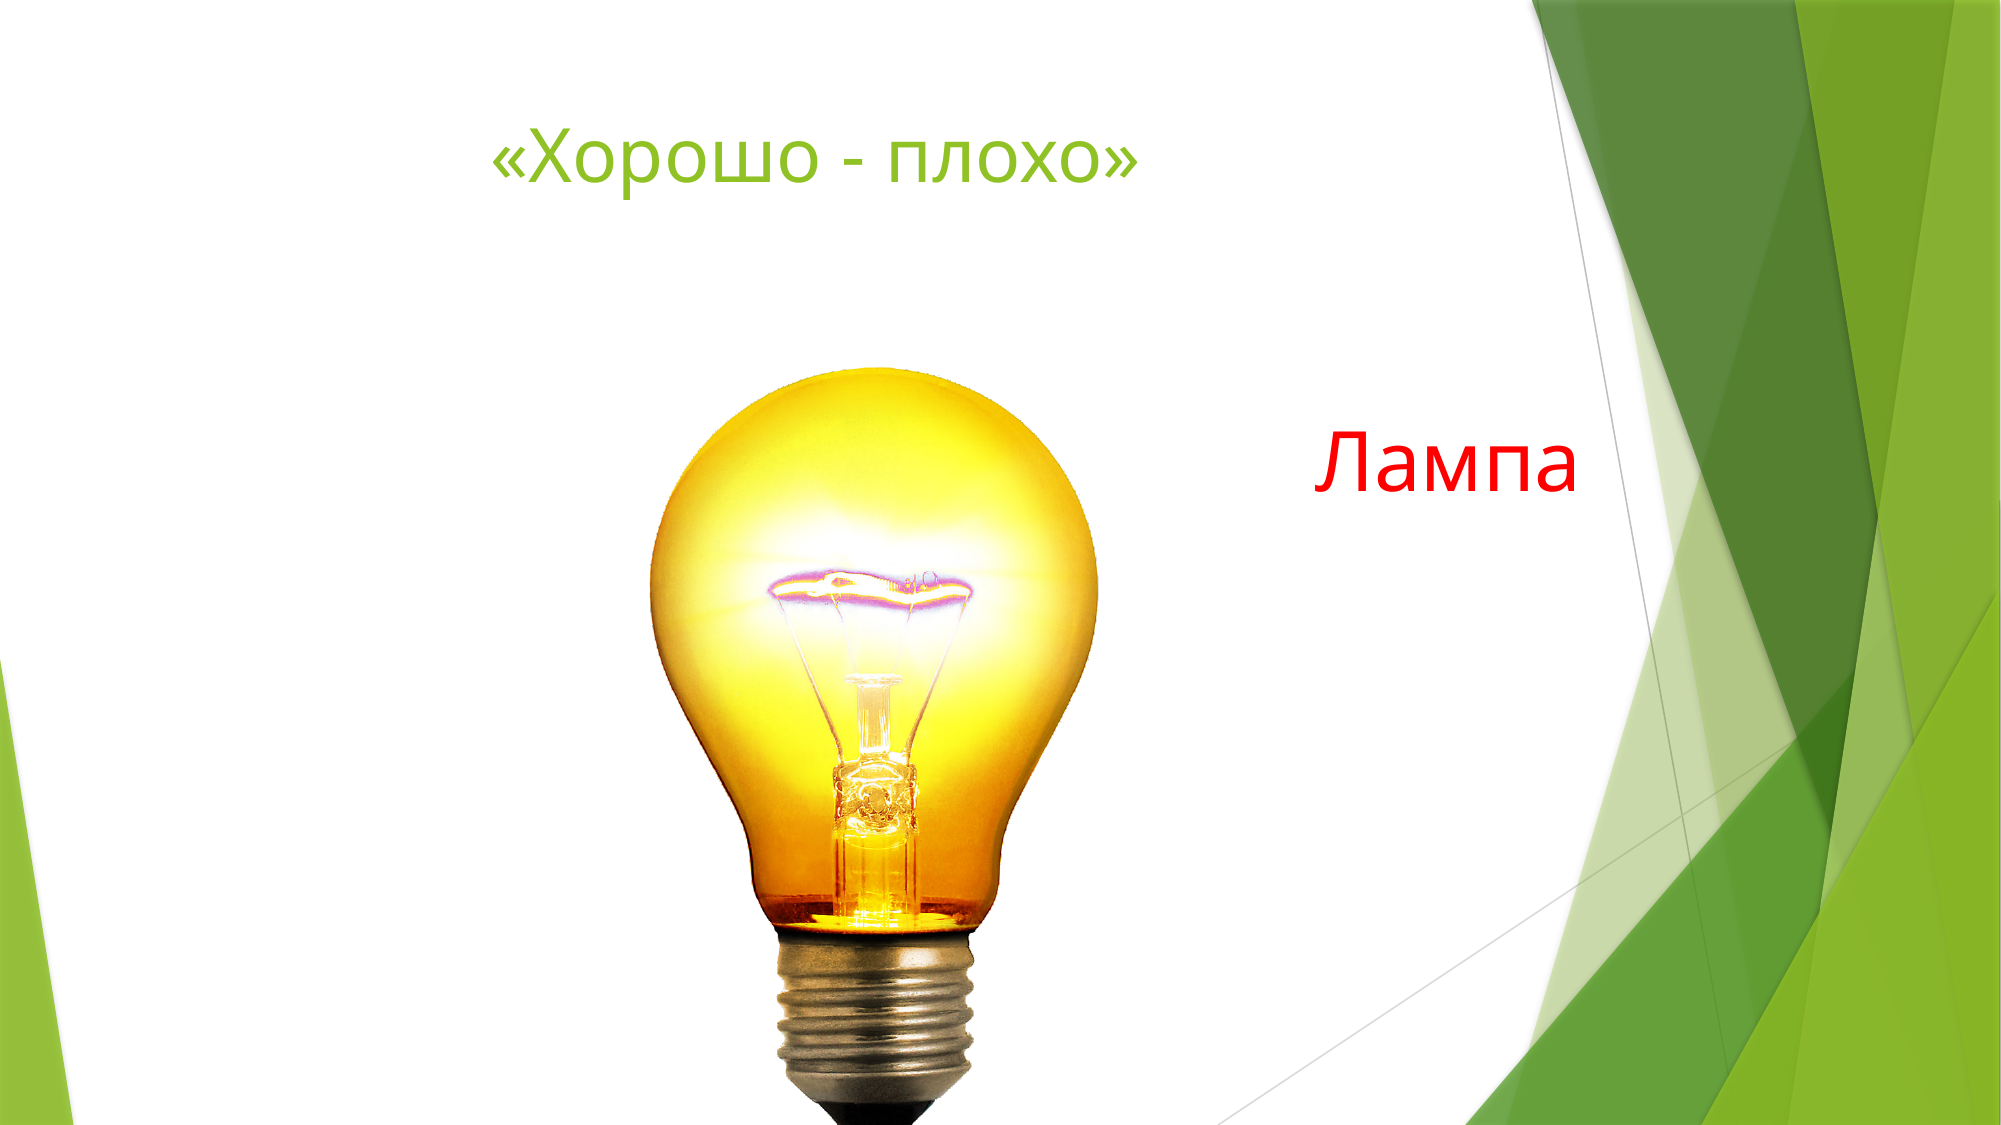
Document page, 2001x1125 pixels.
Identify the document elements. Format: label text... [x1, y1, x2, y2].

text_box Лампа [1300, 400, 1618, 516]
title «Хорошо - плохо» [111, 99, 1522, 317]
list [576, 353, 1171, 1125]
